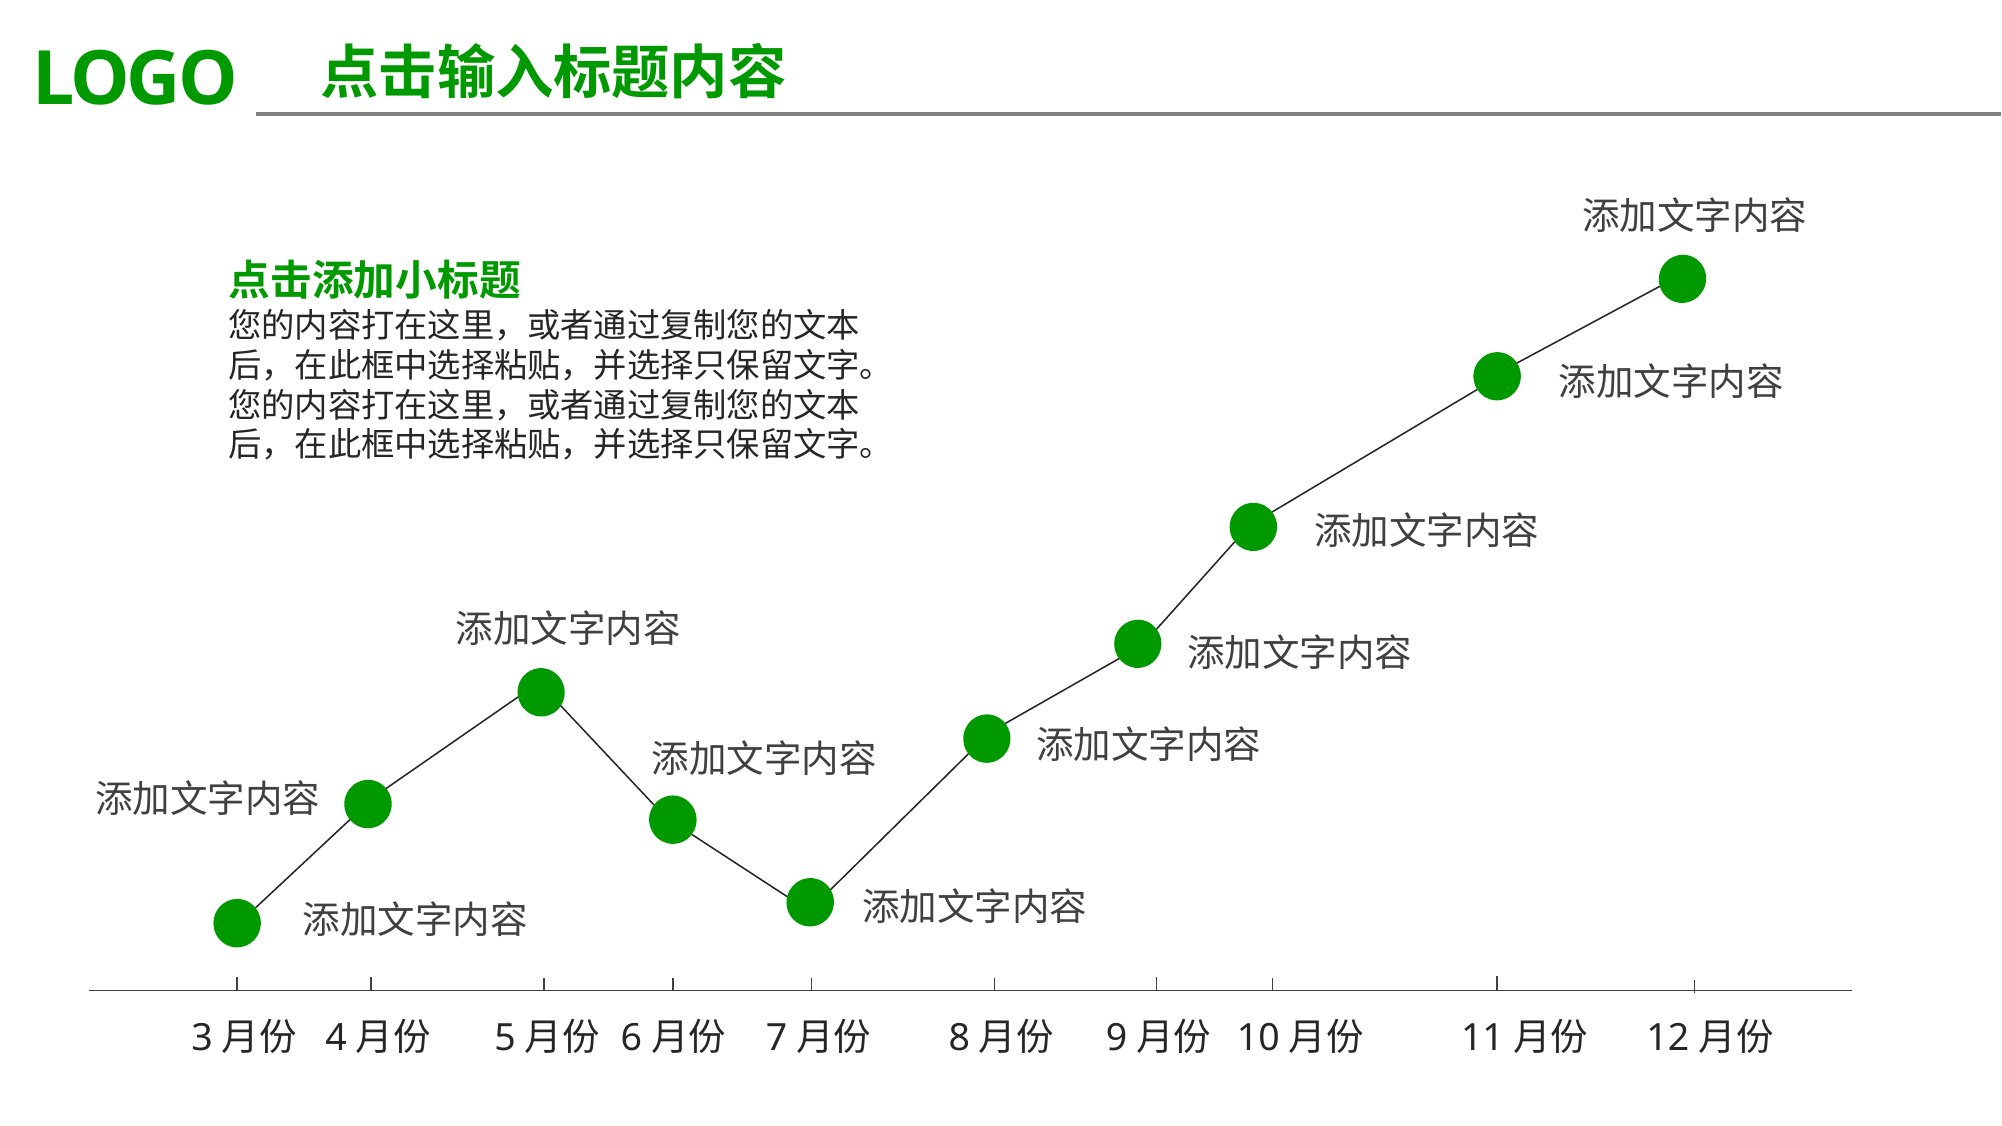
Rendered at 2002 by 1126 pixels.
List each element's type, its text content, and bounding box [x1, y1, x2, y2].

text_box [830, 753, 969, 890]
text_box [1005, 658, 1120, 724]
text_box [560, 705, 655, 806]
text_box 添加文字内容 [1021, 713, 1276, 774]
text_box 5月份 [479, 1005, 605, 1066]
text_box 11月份 [1446, 1005, 1603, 1066]
text_box 4月份 [310, 1005, 446, 1066]
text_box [89, 976, 1853, 994]
text_box 添加文字内容 [847, 875, 1103, 936]
text_box 添加文字内容 [1543, 350, 1799, 411]
text_box 添加文字内容 [659, 727, 892, 788]
text_box [1471, 350, 1523, 403]
text_box [1227, 500, 1280, 554]
text_box 点击添加小标题 您的内容打在这里，或者通过复制您的文本后，在此框中选择粘贴，并选择只保留文字。 您的内容打在这里，或者通过复制您的文本后，在此框中选择粘贴，并选择只保留文字。 [213, 196, 906, 471]
text_box 10月份 [1222, 1005, 1379, 1066]
text_box [647, 793, 699, 846]
text_box [784, 875, 837, 929]
text_box 添加文字内容 [1299, 499, 1555, 560]
text_box 添加文字内容 [287, 888, 543, 948]
text_box [1656, 252, 1709, 305]
text_box 添加文字内容 [1567, 184, 1822, 245]
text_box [385, 696, 519, 789]
text_box 3月份 [176, 1005, 310, 1066]
text_box 8月份 [933, 1005, 1069, 1066]
text_box 添加文字内容 [440, 597, 696, 658]
text_box 9月份 [1091, 1005, 1222, 1066]
text_box 7月份 [751, 1005, 886, 1066]
text_box 6月份 [605, 1005, 741, 1066]
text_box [255, 819, 351, 909]
text_box 添加文字内容 [1172, 621, 1428, 682]
text_box 添加文字内容 [80, 767, 336, 828]
text_box [515, 666, 567, 719]
text_box [961, 712, 1013, 765]
text_box 12月份 [1631, 1005, 1789, 1066]
text_box [211, 896, 263, 950]
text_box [1156, 541, 1235, 630]
text_box [1112, 617, 1164, 671]
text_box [691, 834, 788, 897]
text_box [1516, 286, 1660, 364]
text_box 点击输入标题内容 [283, 27, 824, 113]
text_box [342, 777, 394, 831]
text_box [1271, 389, 1478, 513]
